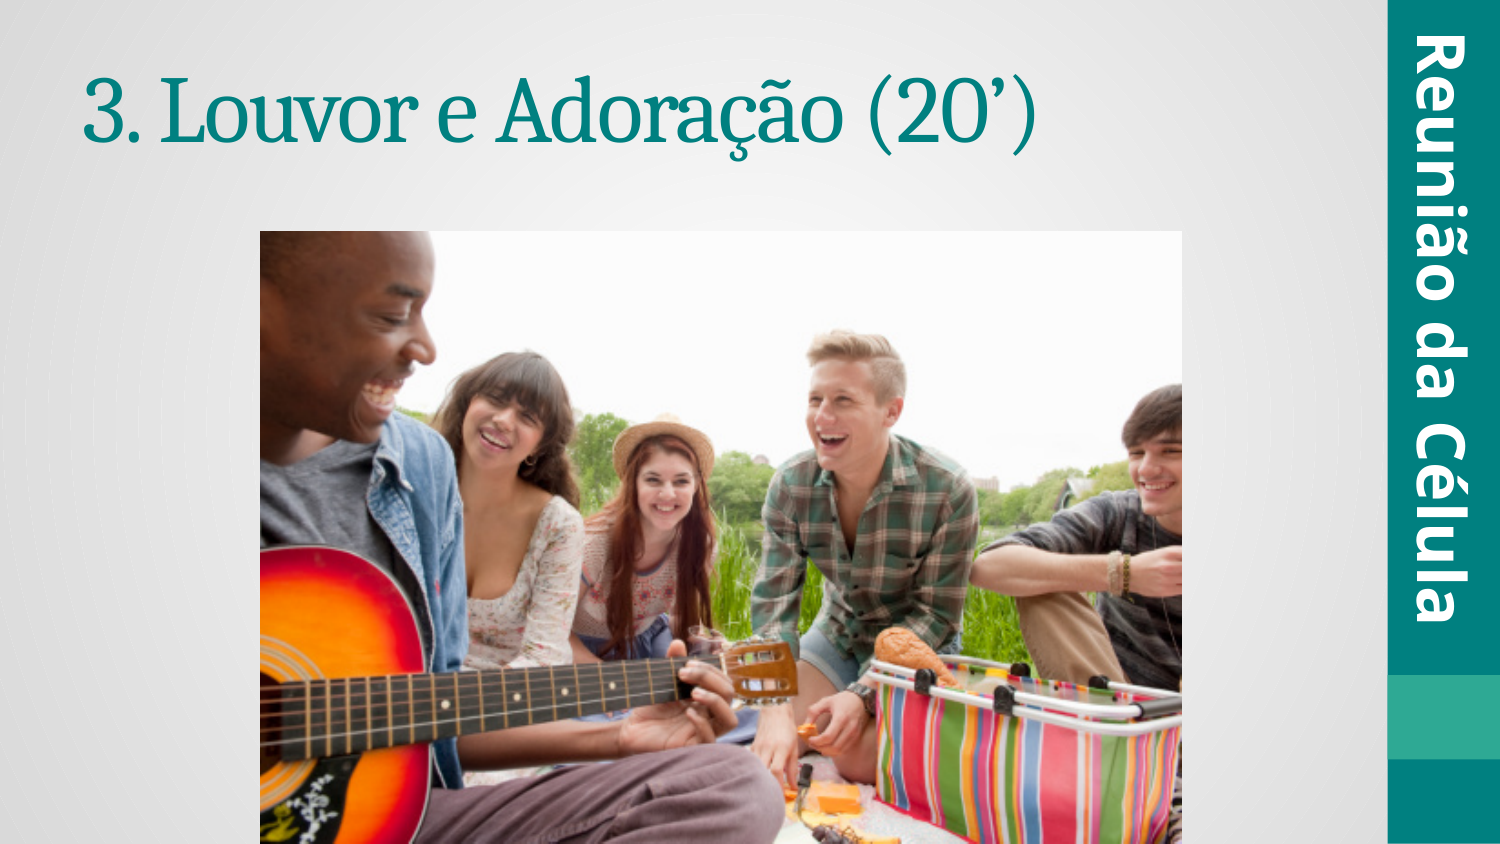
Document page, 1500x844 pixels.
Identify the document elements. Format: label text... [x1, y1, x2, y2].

text_box Reunião da Célula [1397, 23, 1492, 651]
title 3. Louvor e Adoração (20’) [74, 33, 1326, 175]
picture [260, 231, 1182, 844]
